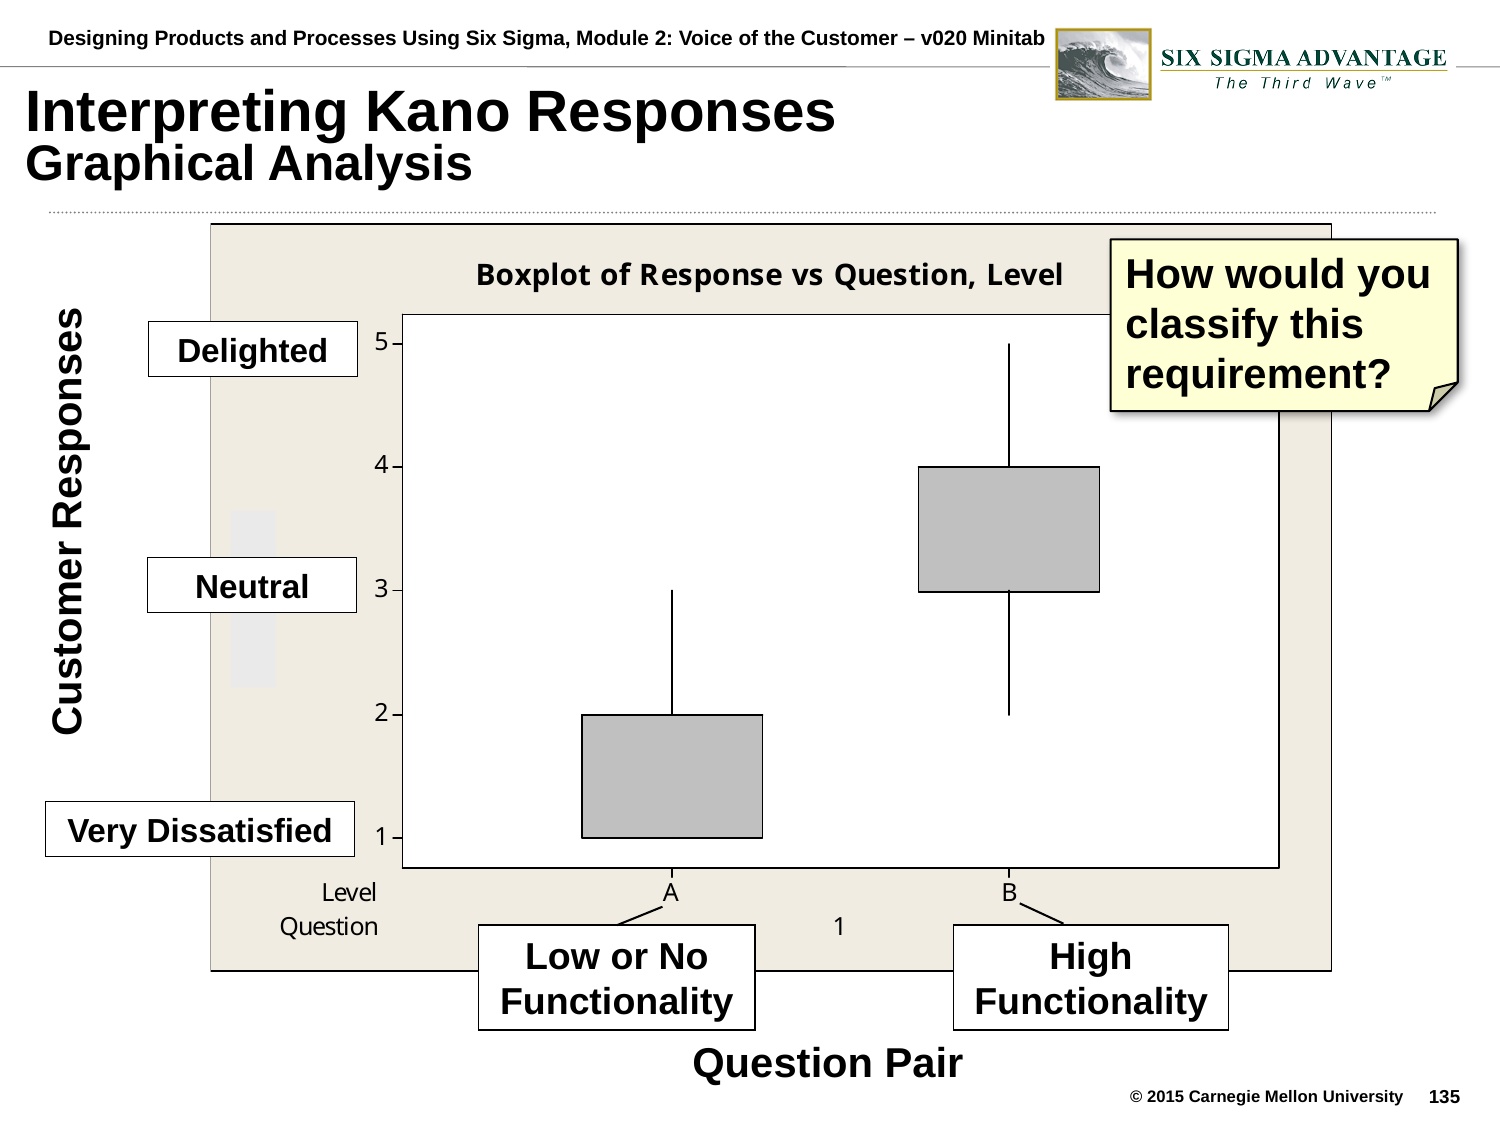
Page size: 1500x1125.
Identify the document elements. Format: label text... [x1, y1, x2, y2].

picture [1049, 24, 1456, 104]
text_box Low or No Functionality [478, 981, 755, 1030]
text_box Customer Responses [32, 283, 98, 761]
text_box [616, 906, 663, 926]
text_box Delighted [148, 321, 205, 377]
text_box Question Pair [677, 1028, 1037, 1094]
title Interpreting Kano Responses Graphical Analysis [25, 86, 1421, 192]
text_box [1019, 903, 1064, 924]
text_box High Functionality [953, 981, 1229, 1030]
text_box Neutral [147, 557, 205, 613]
picture [210, 223, 1334, 973]
text_box How would you classify this requirement? [1337, 239, 1458, 412]
text_box Very Dissatisfied [45, 801, 205, 857]
